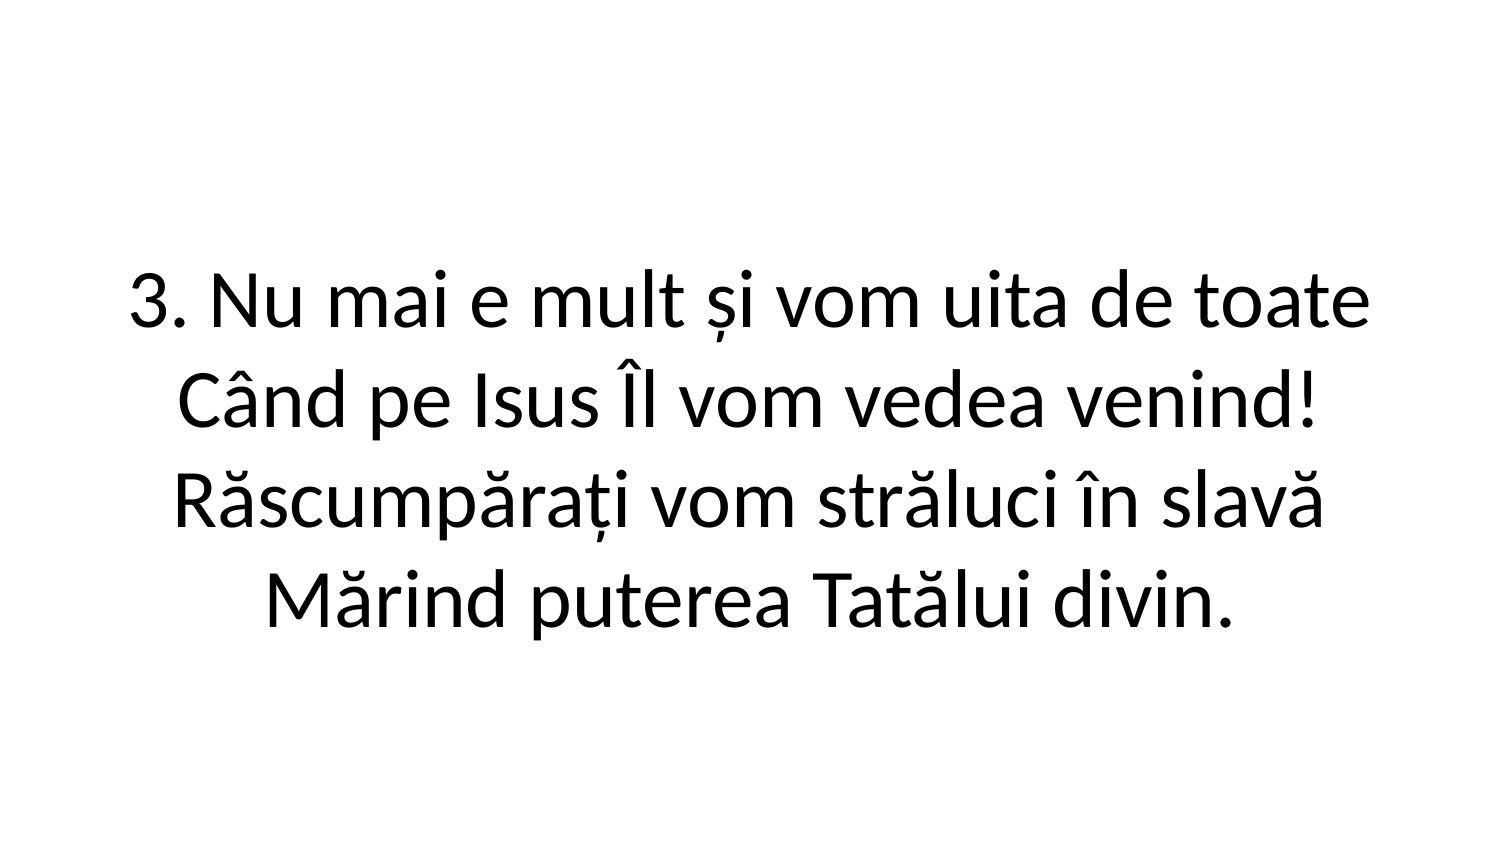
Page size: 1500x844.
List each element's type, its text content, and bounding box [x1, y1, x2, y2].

text_box 3. Nu mai e mult și vom uita de toate Când pe Isus Îl vom vedea venind! Răscumpărați vom străluci în slavă Mărind puterea Tatălui divin. [112, 192, 1388, 652]
